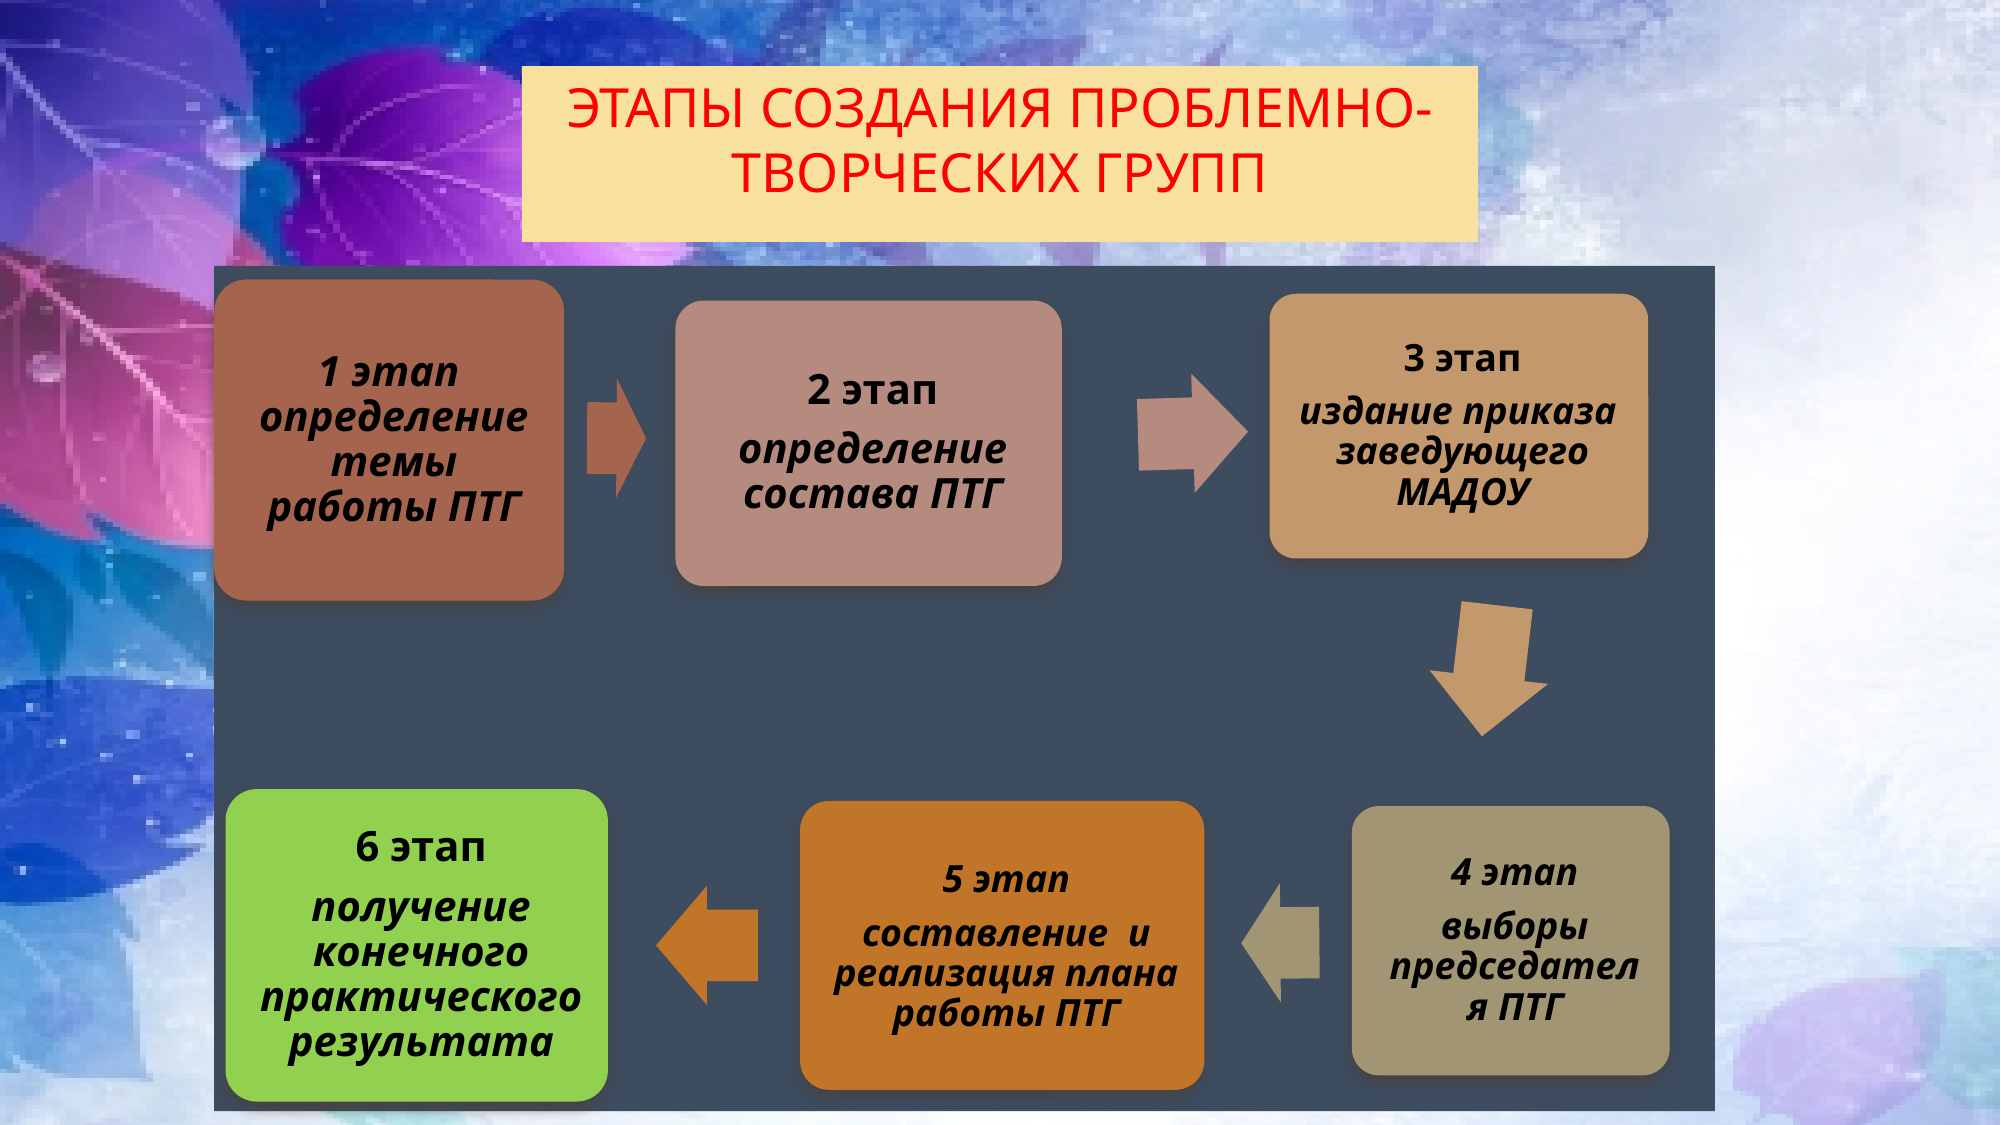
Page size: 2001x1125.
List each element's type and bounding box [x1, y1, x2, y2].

picture [0, 0, 2000, 1125]
text_box [214, 265, 1715, 1112]
